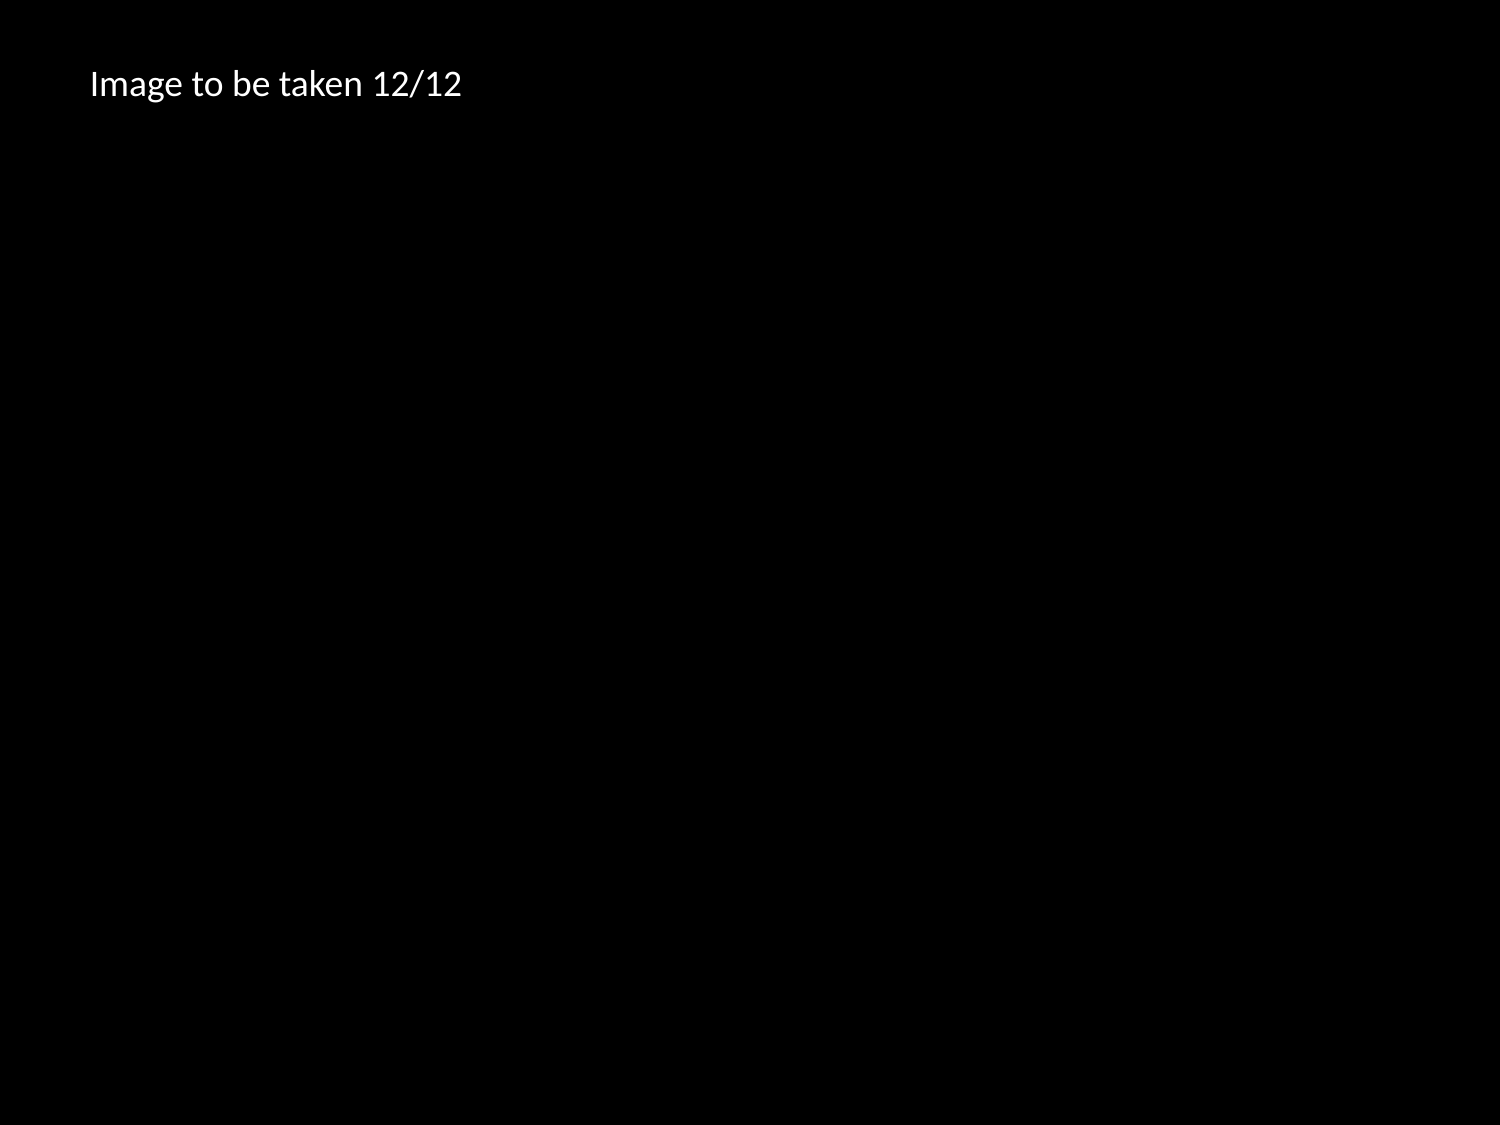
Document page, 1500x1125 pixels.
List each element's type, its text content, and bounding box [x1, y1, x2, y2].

text_box Image to be taken 12/12 [74, 51, 539, 112]
